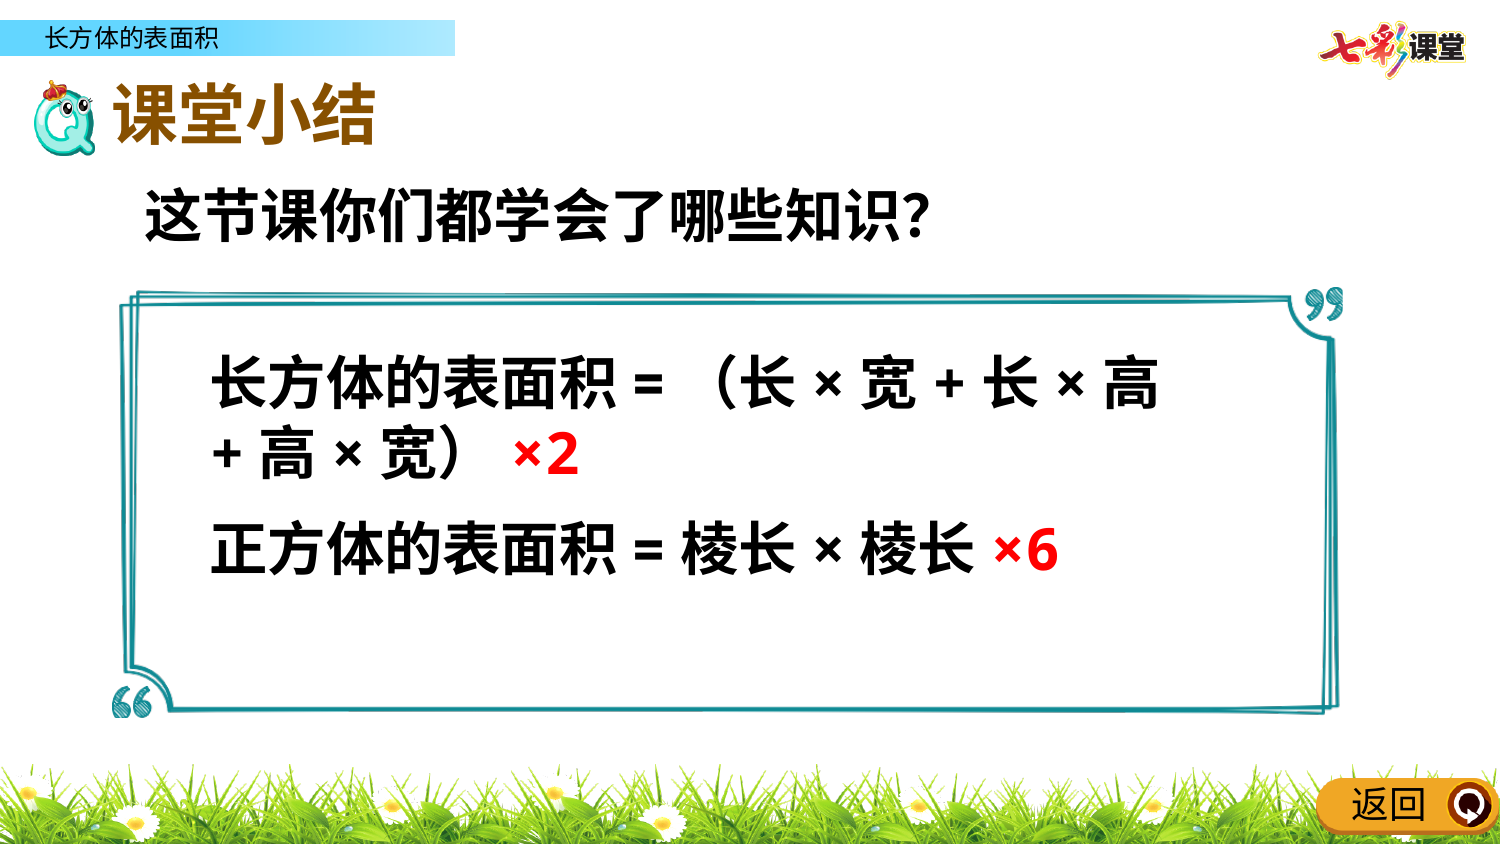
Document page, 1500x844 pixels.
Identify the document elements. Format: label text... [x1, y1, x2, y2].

picture [1316, 20, 1468, 80]
picture [0, 764, 1500, 844]
text_box 这节课你们都学会了哪些知识？ [133, 173, 972, 255]
text_box 课堂小结 [100, 67, 404, 159]
picture [34, 80, 96, 156]
picture [111, 287, 1343, 718]
